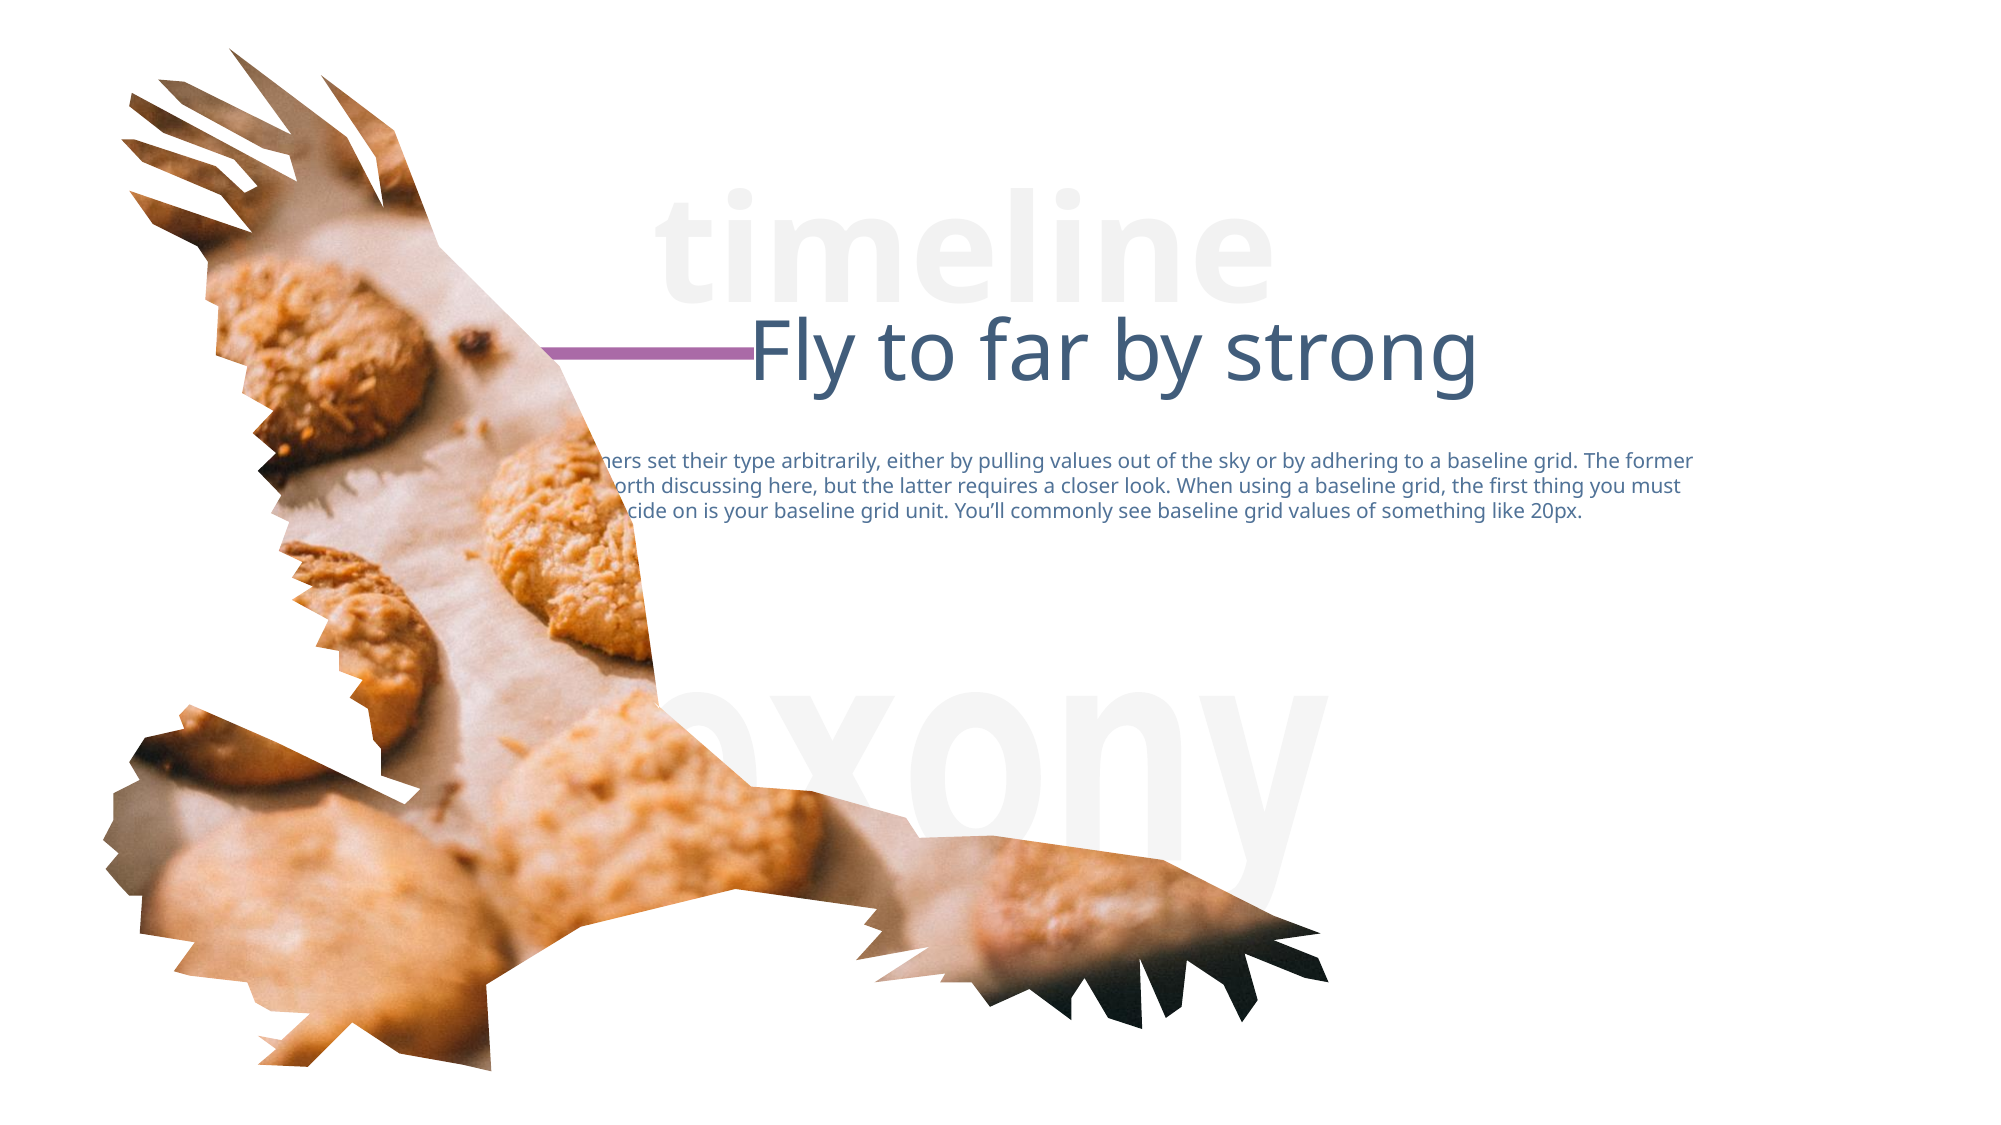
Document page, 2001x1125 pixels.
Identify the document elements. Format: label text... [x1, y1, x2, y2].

text_box Fly to far by strong [1329, 289, 1649, 404]
picture [102, 48, 1329, 1072]
text_box Most designers set their type arbitrarily, either by pulling values out of the sky or by adhering to a baseline grid. The former case isn’t worth discussing here, but the latter requires a closer look. When using a baseline grid, the first thing you must decide on is your baseline grid unit. You’ll commonly see baseline grid values of something like 20px. [1329, 440, 1712, 531]
